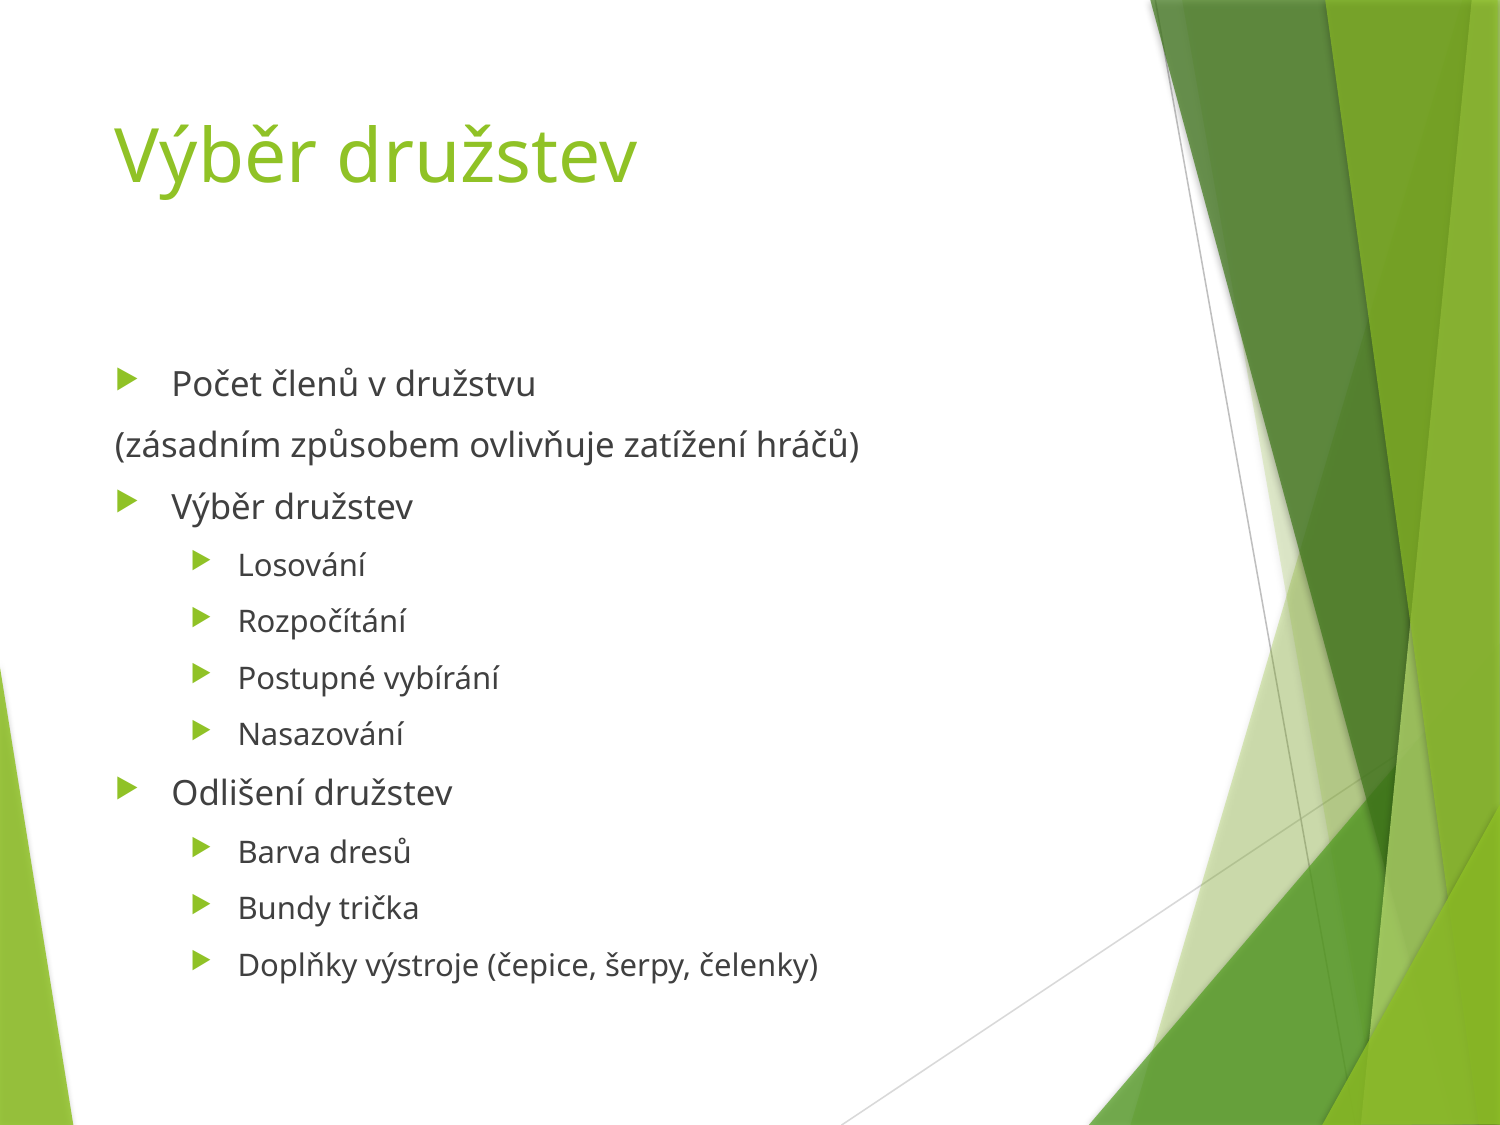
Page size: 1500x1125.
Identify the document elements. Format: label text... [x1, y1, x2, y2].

list Počet členů v družstvu (zásadním způsobem ovlivňuje zatížení hráčů) Výběr družstev Losování Rozpočítání Postupné vybírání Nasazování Odlišení družstev Barva dresů Bundy trička Doplňky výstroje (čepice, šerpy, čelenky) [99, 354, 1142, 992]
title Výběr družstev [99, 99, 1142, 317]
